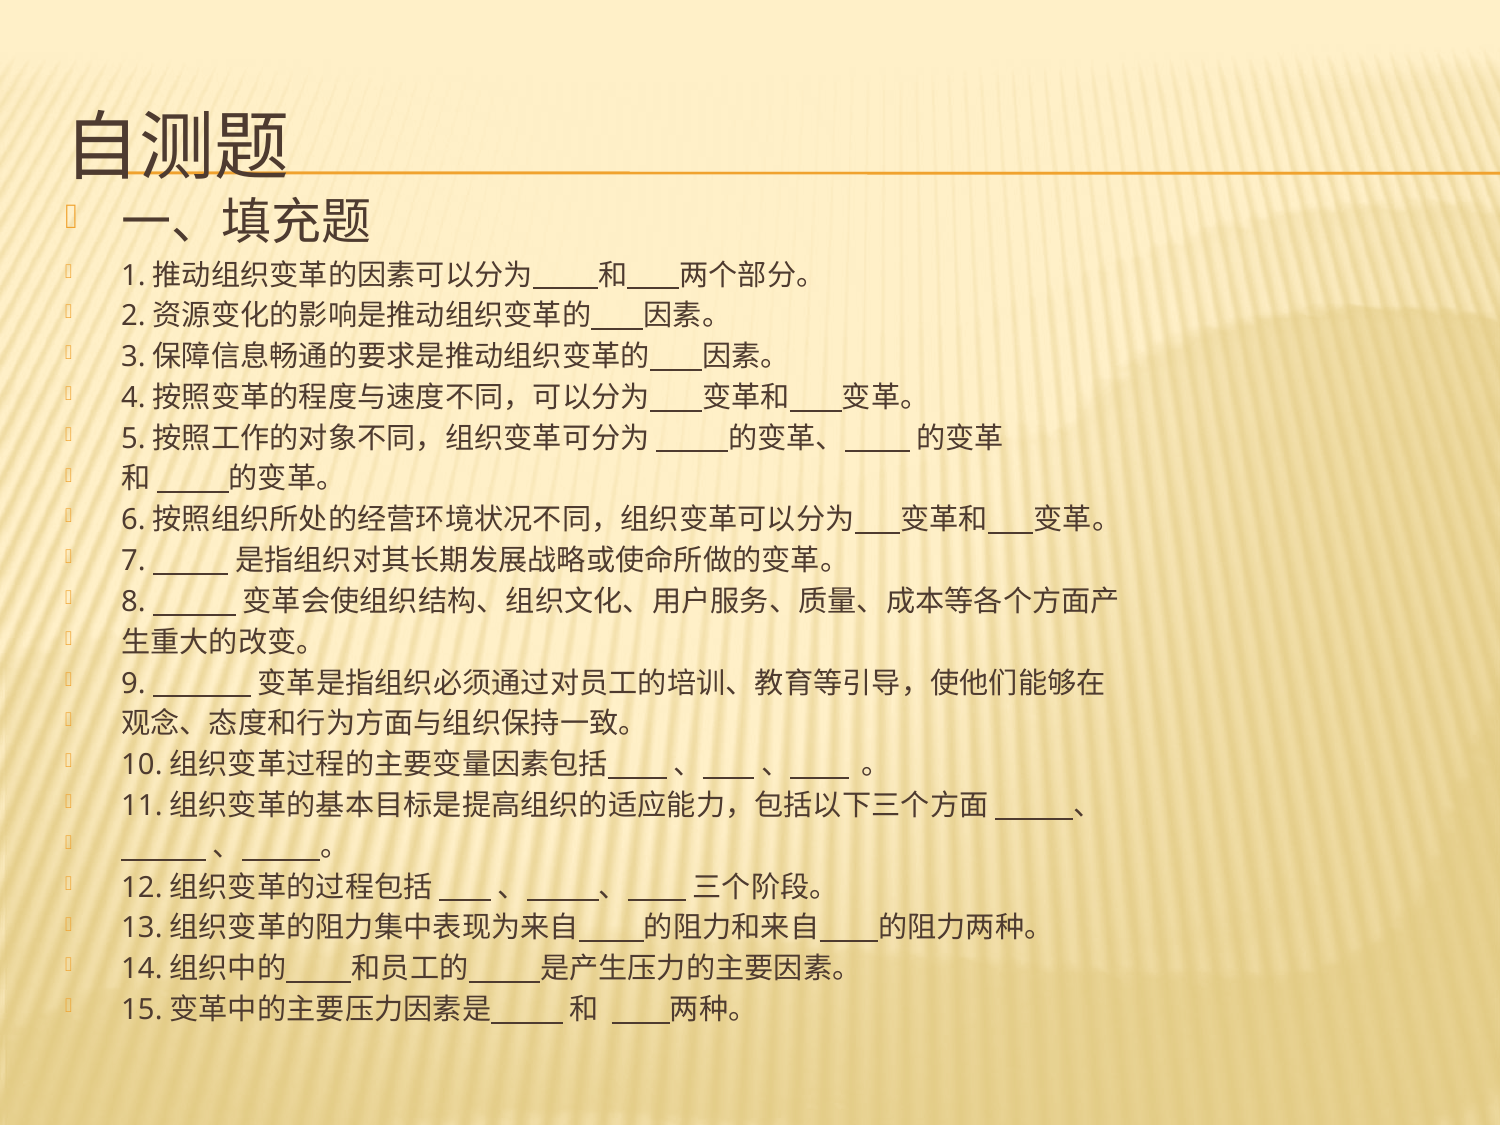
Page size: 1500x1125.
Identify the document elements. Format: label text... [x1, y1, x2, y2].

title 自测题 [50, 75, 1475, 182]
list 一、填充题 1.推动组织变革的因素可以分为 和 两个部分。 2.资源变化的影响是推动组织变革的 因素。 3.保障信息畅通的要求是推动组织变革的 因素。 4.按照变革的程度与速度不同，可以分为 变革和 变革。 5.按照工作的对象不同，组织变革可分为 的变革、 的变革 和 的变革。 6.按照组织所处的经营环境状况不同，组织变革可以分为 变革和 变革。 7. 是指组织对其长期发展战略或使命所做的变革。 8. 变革会使组织结构、组织文化、用户服务、质量、成本等各个方面产 生重大的改变。 9. 变革是指组织必须通过对员工的培训、教育等引导，使他们能够在 观念、态度和行为方面与组织保持一致。 10.组织变革过程的主要变量因素包括 、 、 。 11.组织变革的基本目标是提高组织的适应能力，包括以下三个方面 、 、 。 12.组织变革的过程包括 、 、 三个阶段。 13.组织变革的阻力集中表现为来自 的阻力和来自 的阻力两种。 14.组织中的 和员工的 是产生压力的主要因素。 15.变革中的主要压力因素是 和 两种。 [49, 182, 1476, 998]
